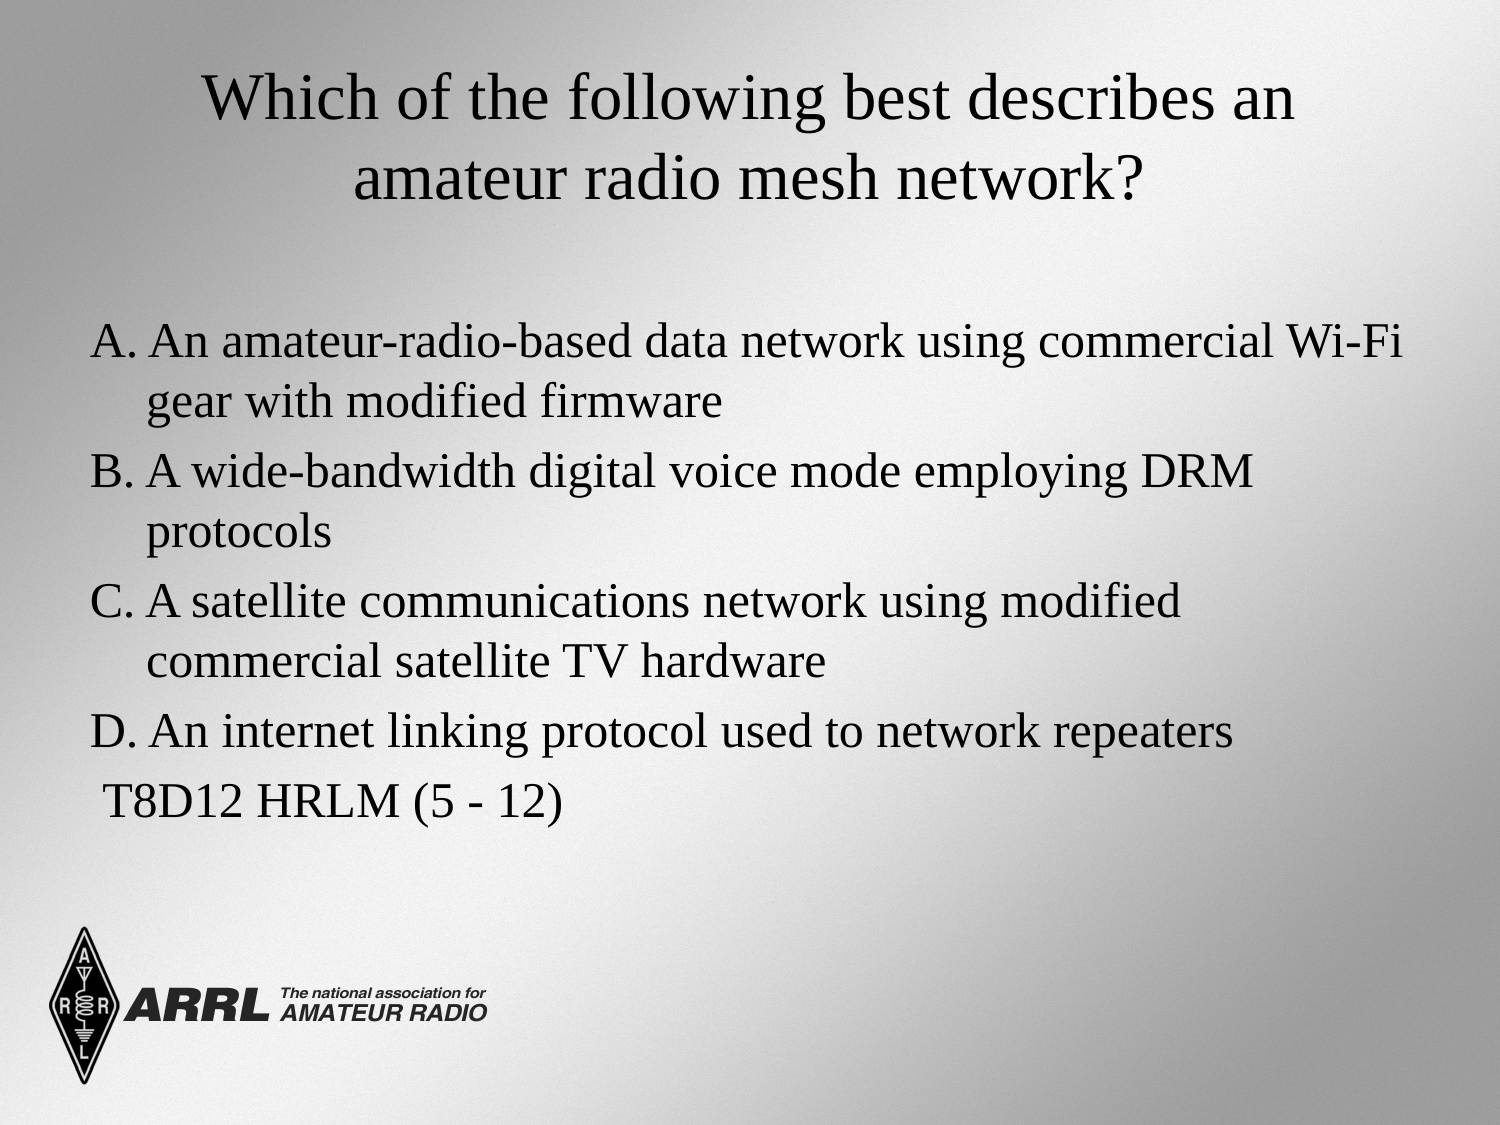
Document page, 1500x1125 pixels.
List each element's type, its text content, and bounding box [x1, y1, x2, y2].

list A. An amateur-radio-based data network using commercial Wi-Fi gear with modified firmware B. A wide-bandwidth digital voice mode employing DRM protocols C. A satellite communications network using modified commercial satellite TV hardware D. An internet linking protocol used to network repeaters T8D12 HRLM (5 - 12) [75, 299, 1425, 1005]
picture [0, 0, 1500, 1125]
title Which of the following best describes an amateur radio mesh network? [75, 45, 1425, 233]
